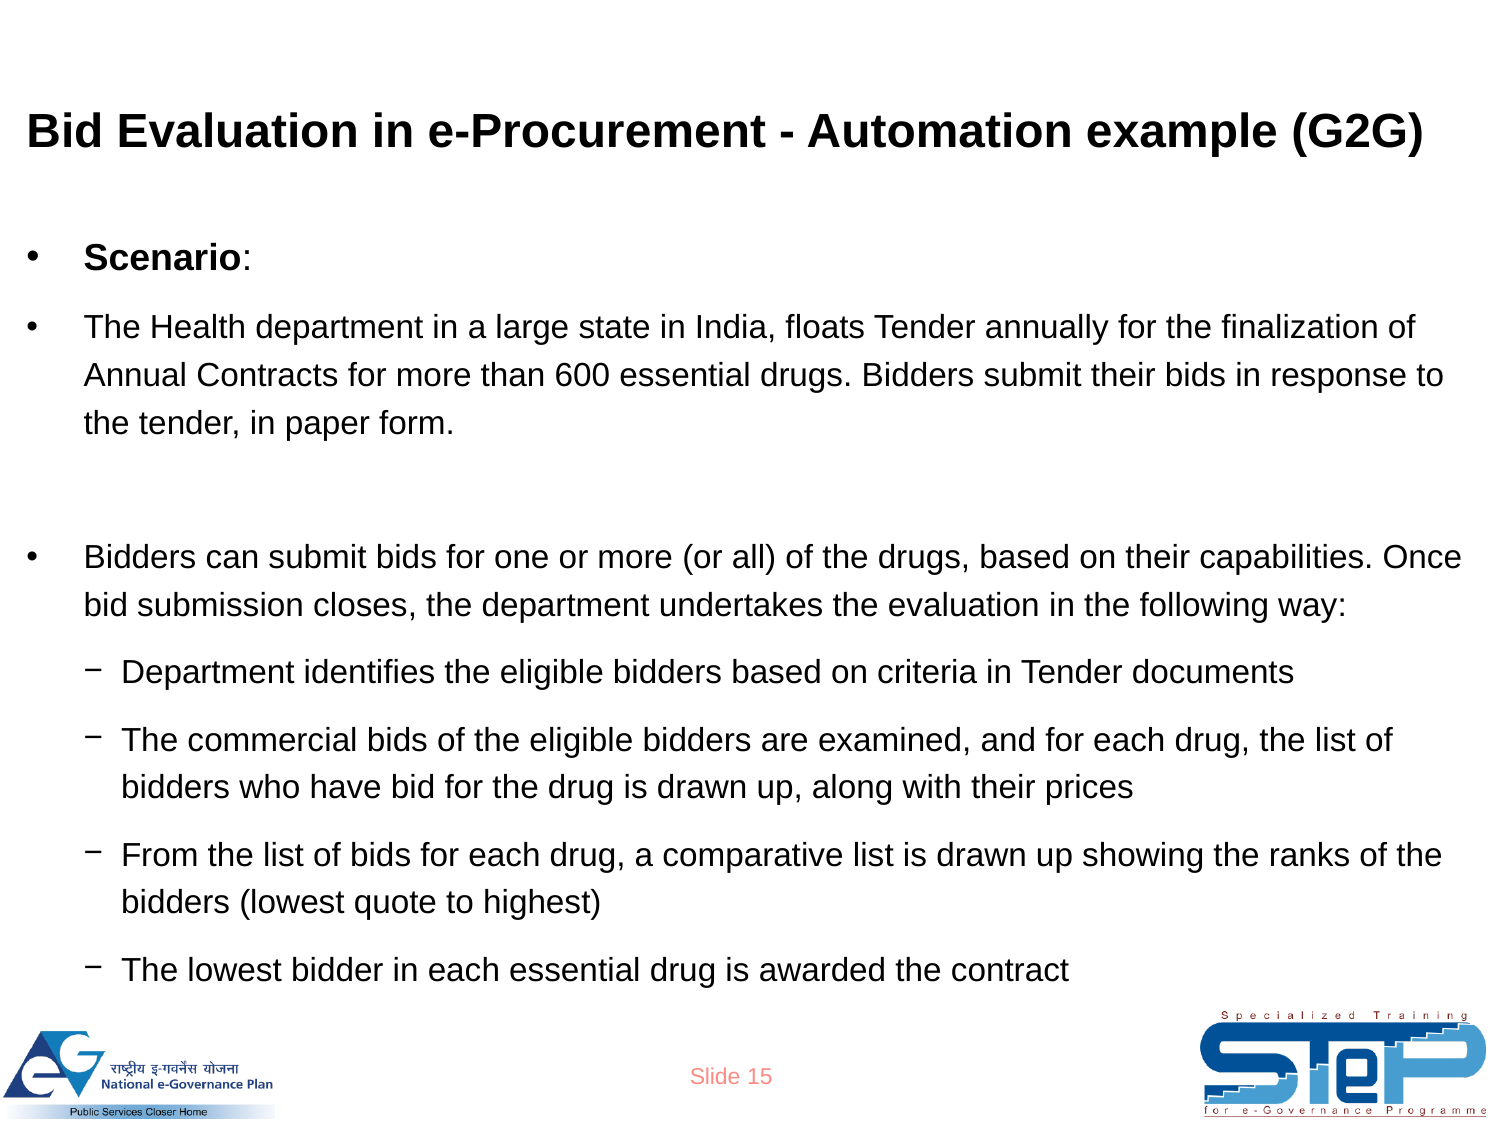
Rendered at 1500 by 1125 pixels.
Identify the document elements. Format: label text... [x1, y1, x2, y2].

picture [1200, 1011, 1486, 1117]
list Scenario: The Health department in a large state in India, floats Tender annually for the finalization of Annual Contracts for more than 600 essential drugs. Bidders submit their bids in response to the tender, in paper form. Bidders can submit bids for one or more (or all) of the drugs, based on their capabilities. Once bid submission closes, the department undertakes the evaluation in the following way: Department identifies the eligible bidders based on criteria in Tender documents The commercial bids of the eligible bidders are examined, and for each drug, the list of bidders who have bid for the drug is drawn up, along with their prices From the list of bids for each drug, a comparative list is drawn up showing the ranks of the bidders (lowest quote to highest) The lowest bidder in each essential drug is awarded the contract [26, 223, 1474, 1037]
title Bid Evaluation in e-Procurement - Automation example (G2G) [26, 99, 1472, 223]
picture [2, 1031, 275, 1119]
